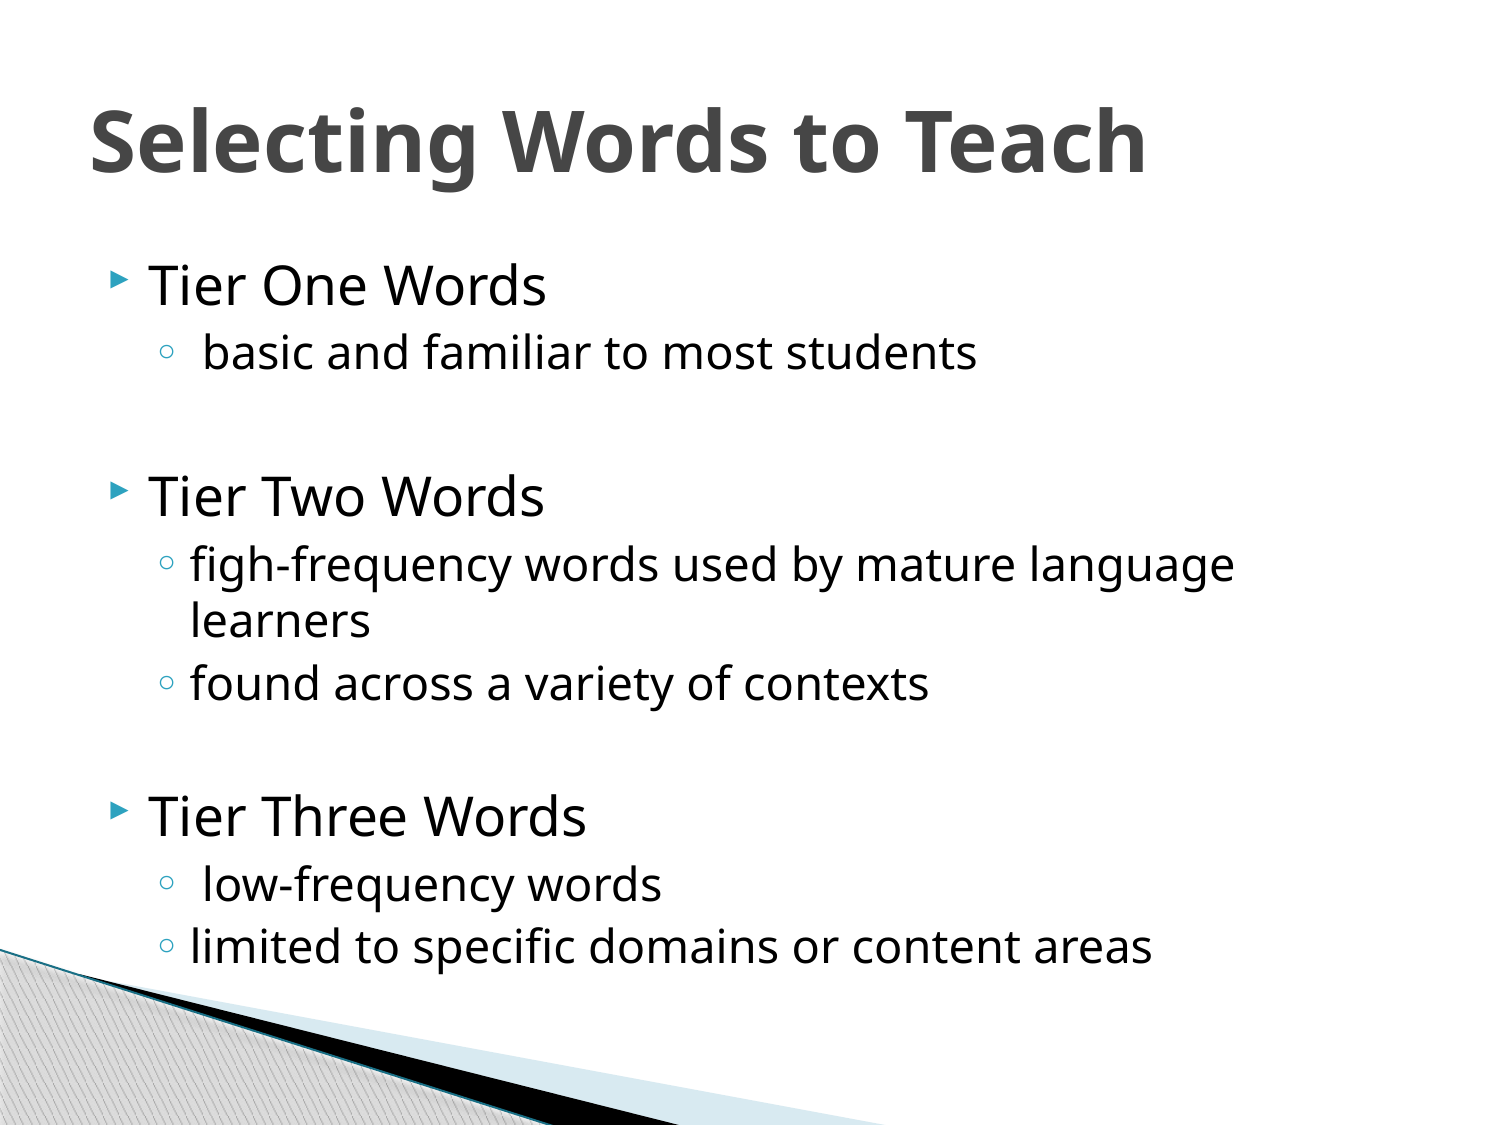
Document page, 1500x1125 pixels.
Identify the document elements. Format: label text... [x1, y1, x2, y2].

list Tier One Words basic and familiar to most students Tier Two Words figh-frequency words used by mature language learners found across a variety of contexts Tier Three Words low-frequency words limited to specific domains or content areas [75, 243, 1425, 986]
title Selecting Words to Teach [75, 45, 1425, 233]
